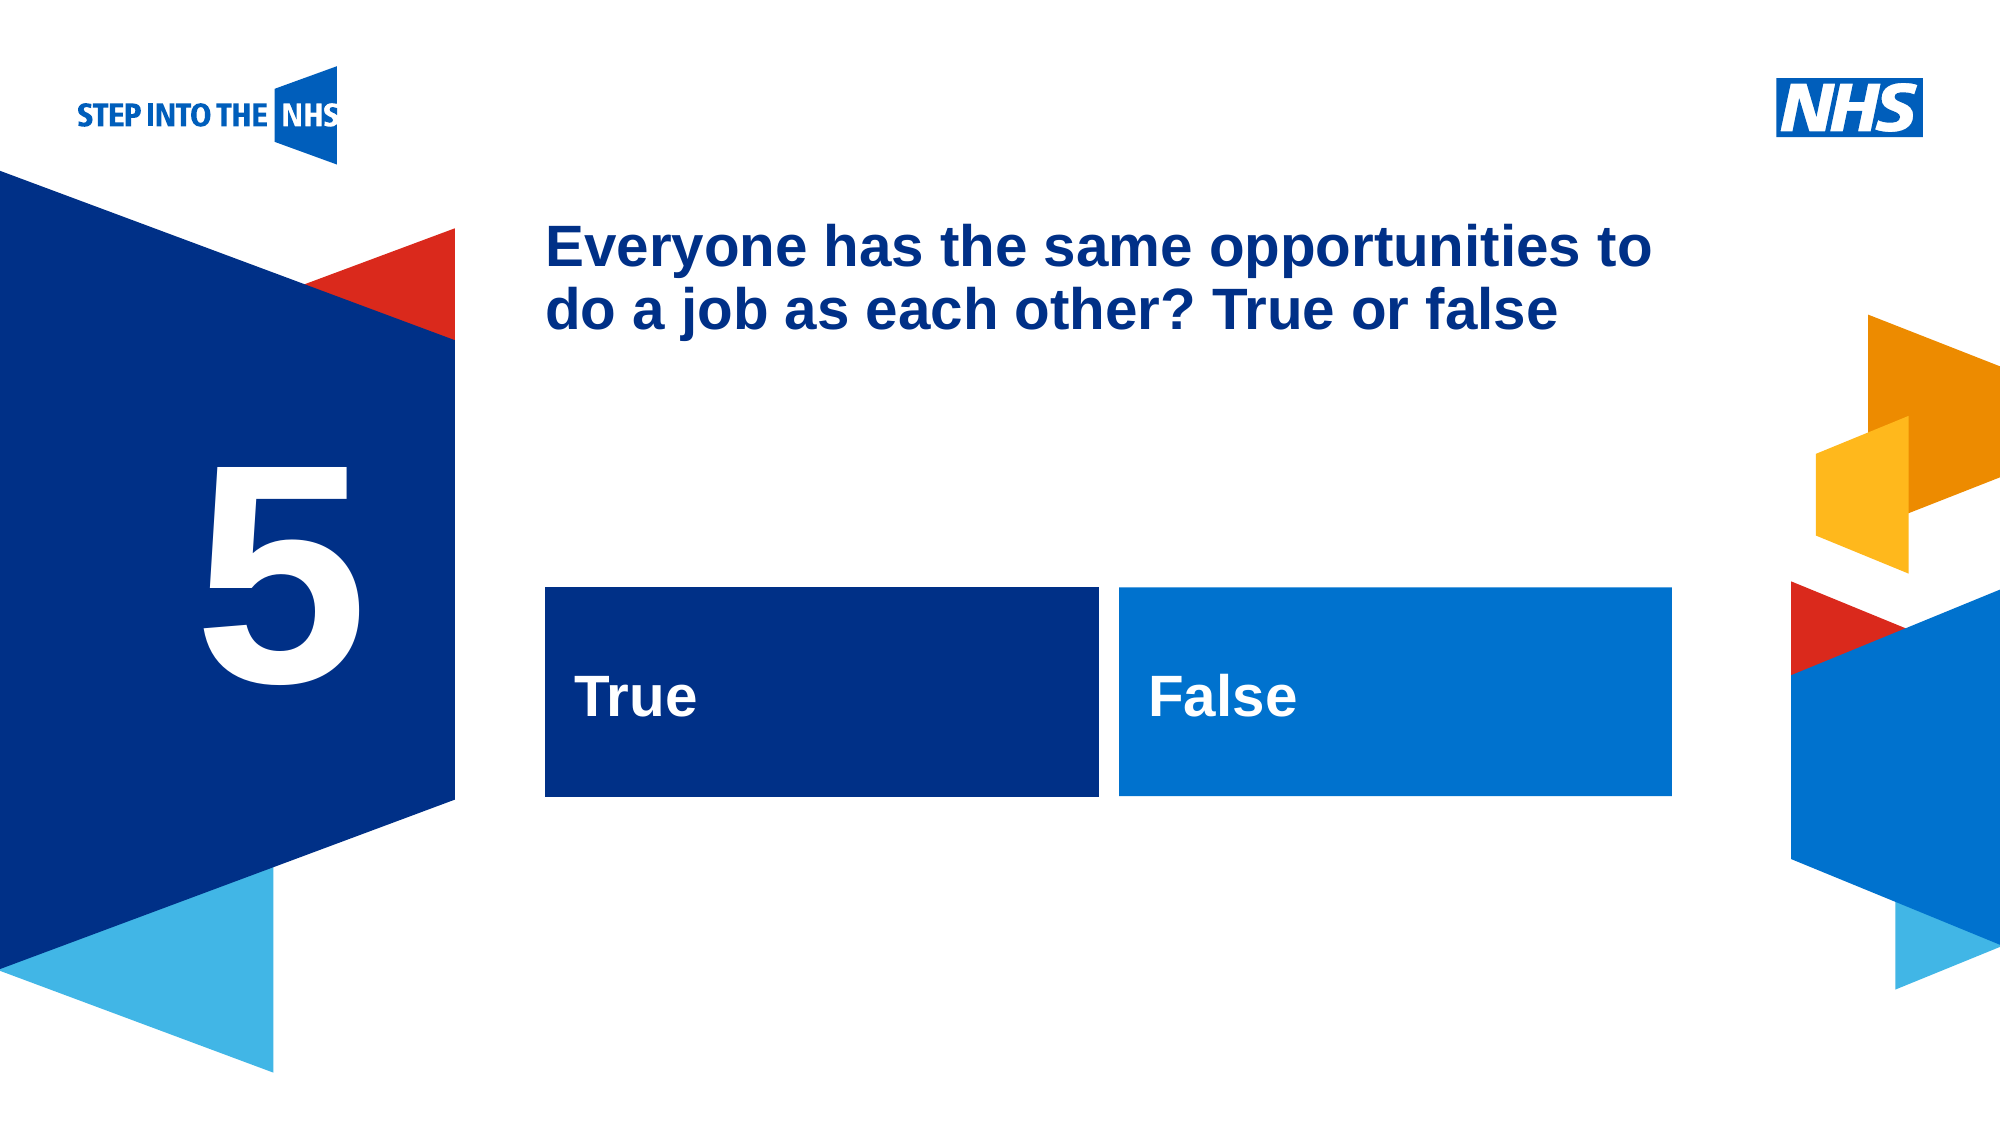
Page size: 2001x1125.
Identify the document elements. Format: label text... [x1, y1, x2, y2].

text_box True [545, 587, 1099, 797]
text_box False [1119, 587, 1672, 797]
text_box 5 [194, 412, 401, 713]
title Everyone has the same opportunities to do a job as each other? True or false [545, 216, 1673, 343]
